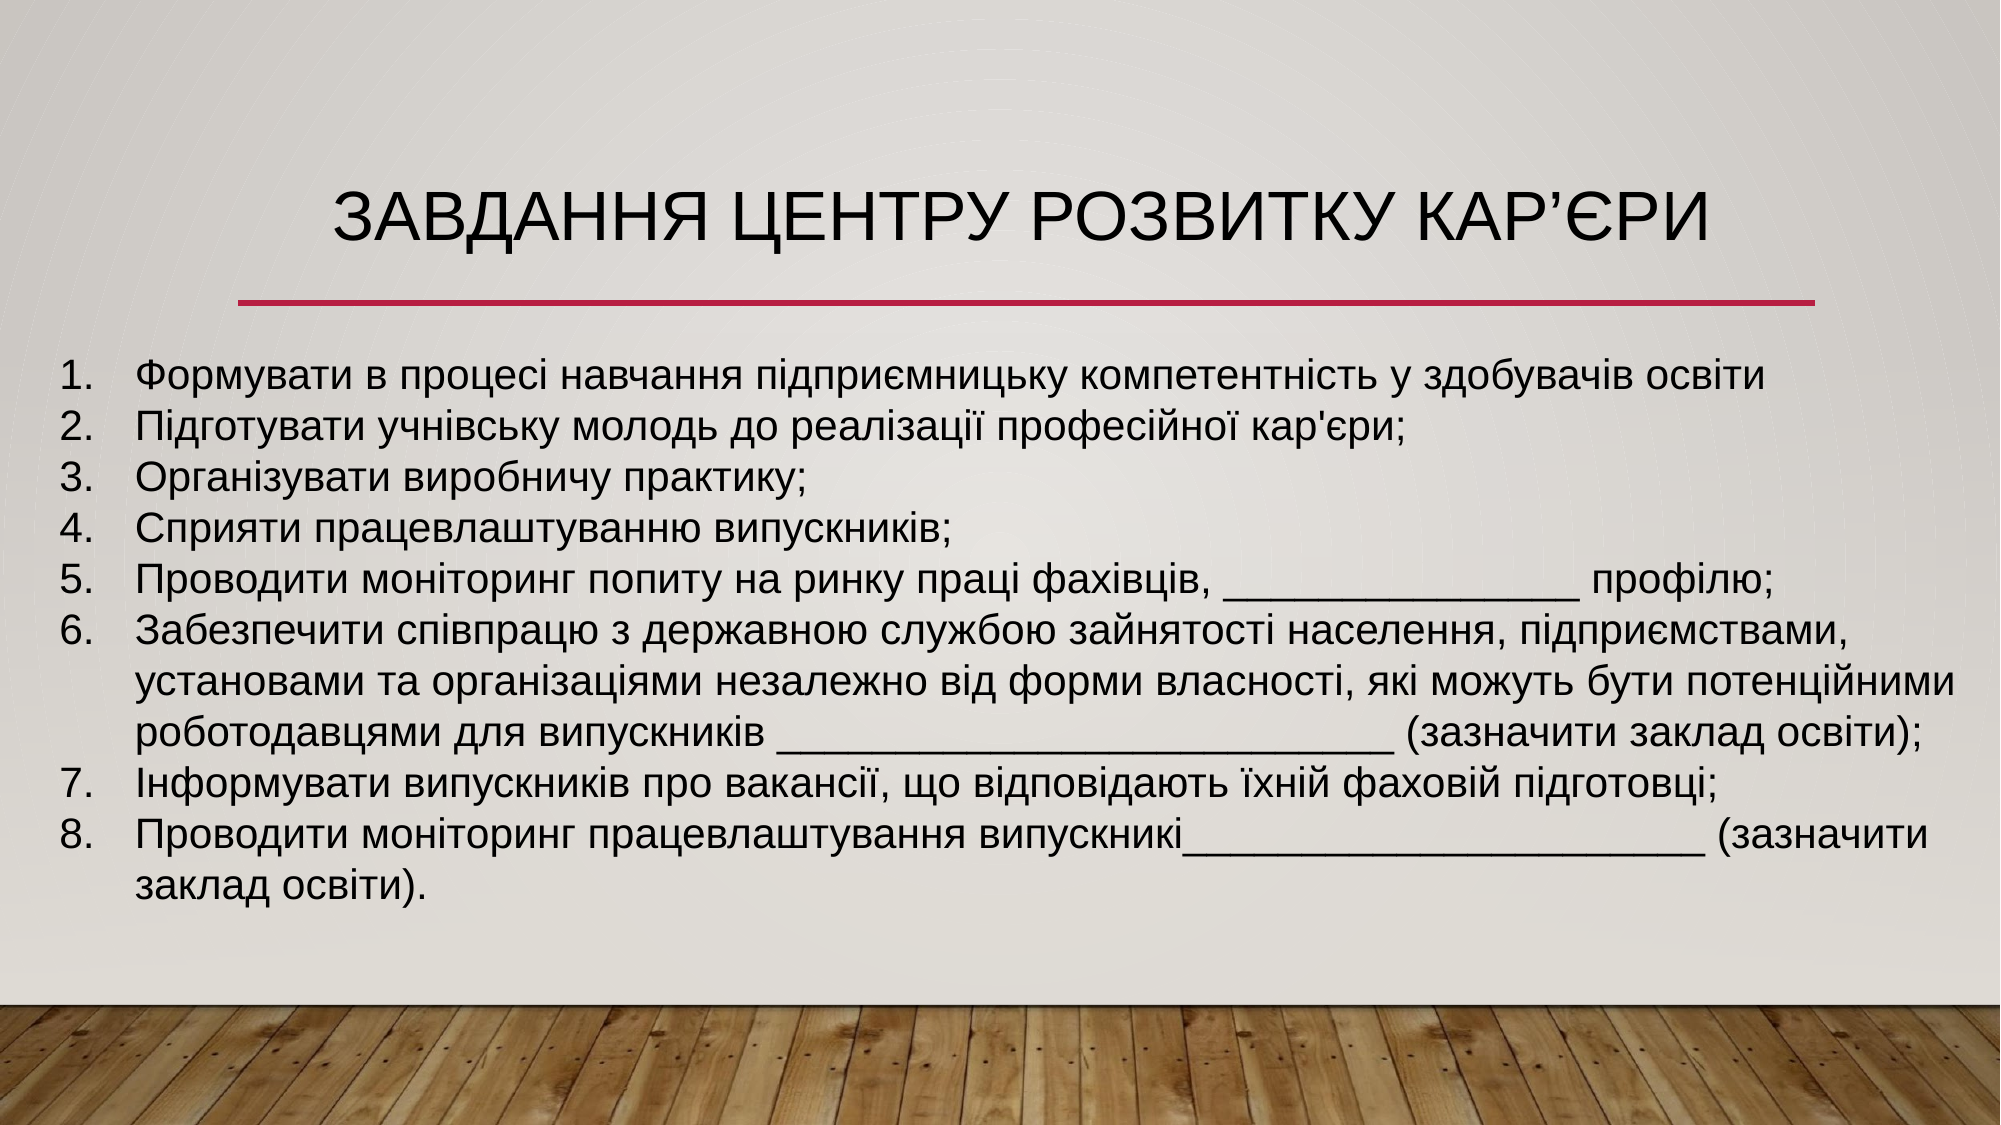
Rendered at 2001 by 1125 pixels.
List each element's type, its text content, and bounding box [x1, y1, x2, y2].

list ЗАВДАННЯ ЦЕНТРУ РОЗВИТКУ КАР’ЄРИ Формувати в процесі навчання підприємницьку компетентність у здобувачів освіти Підготувати учнівську молодь до реалізації професійної кар'єри; Організувати виробничу практику; Сприяти працевлаштуванню випускників; Проводити моніторинг попиту на ринку праці фахівців, _______________ профілю; Забезпечити співпрацю з державною службою зайнятості населення, підприємствами, установами та організаціями незалежно від форми власності, які можуть бути потенційними роботодавцями для випускників __________________________ (зазначити заклад освіти); Інформувати випускників про вакансії, що відповідають їхній фаховій підготовці; Проводити моніторинг працевлаштування випускникі______________________ (зазначити заклад освіти). [44, 113, 2000, 951]
picture [0, 1005, 2000, 1125]
